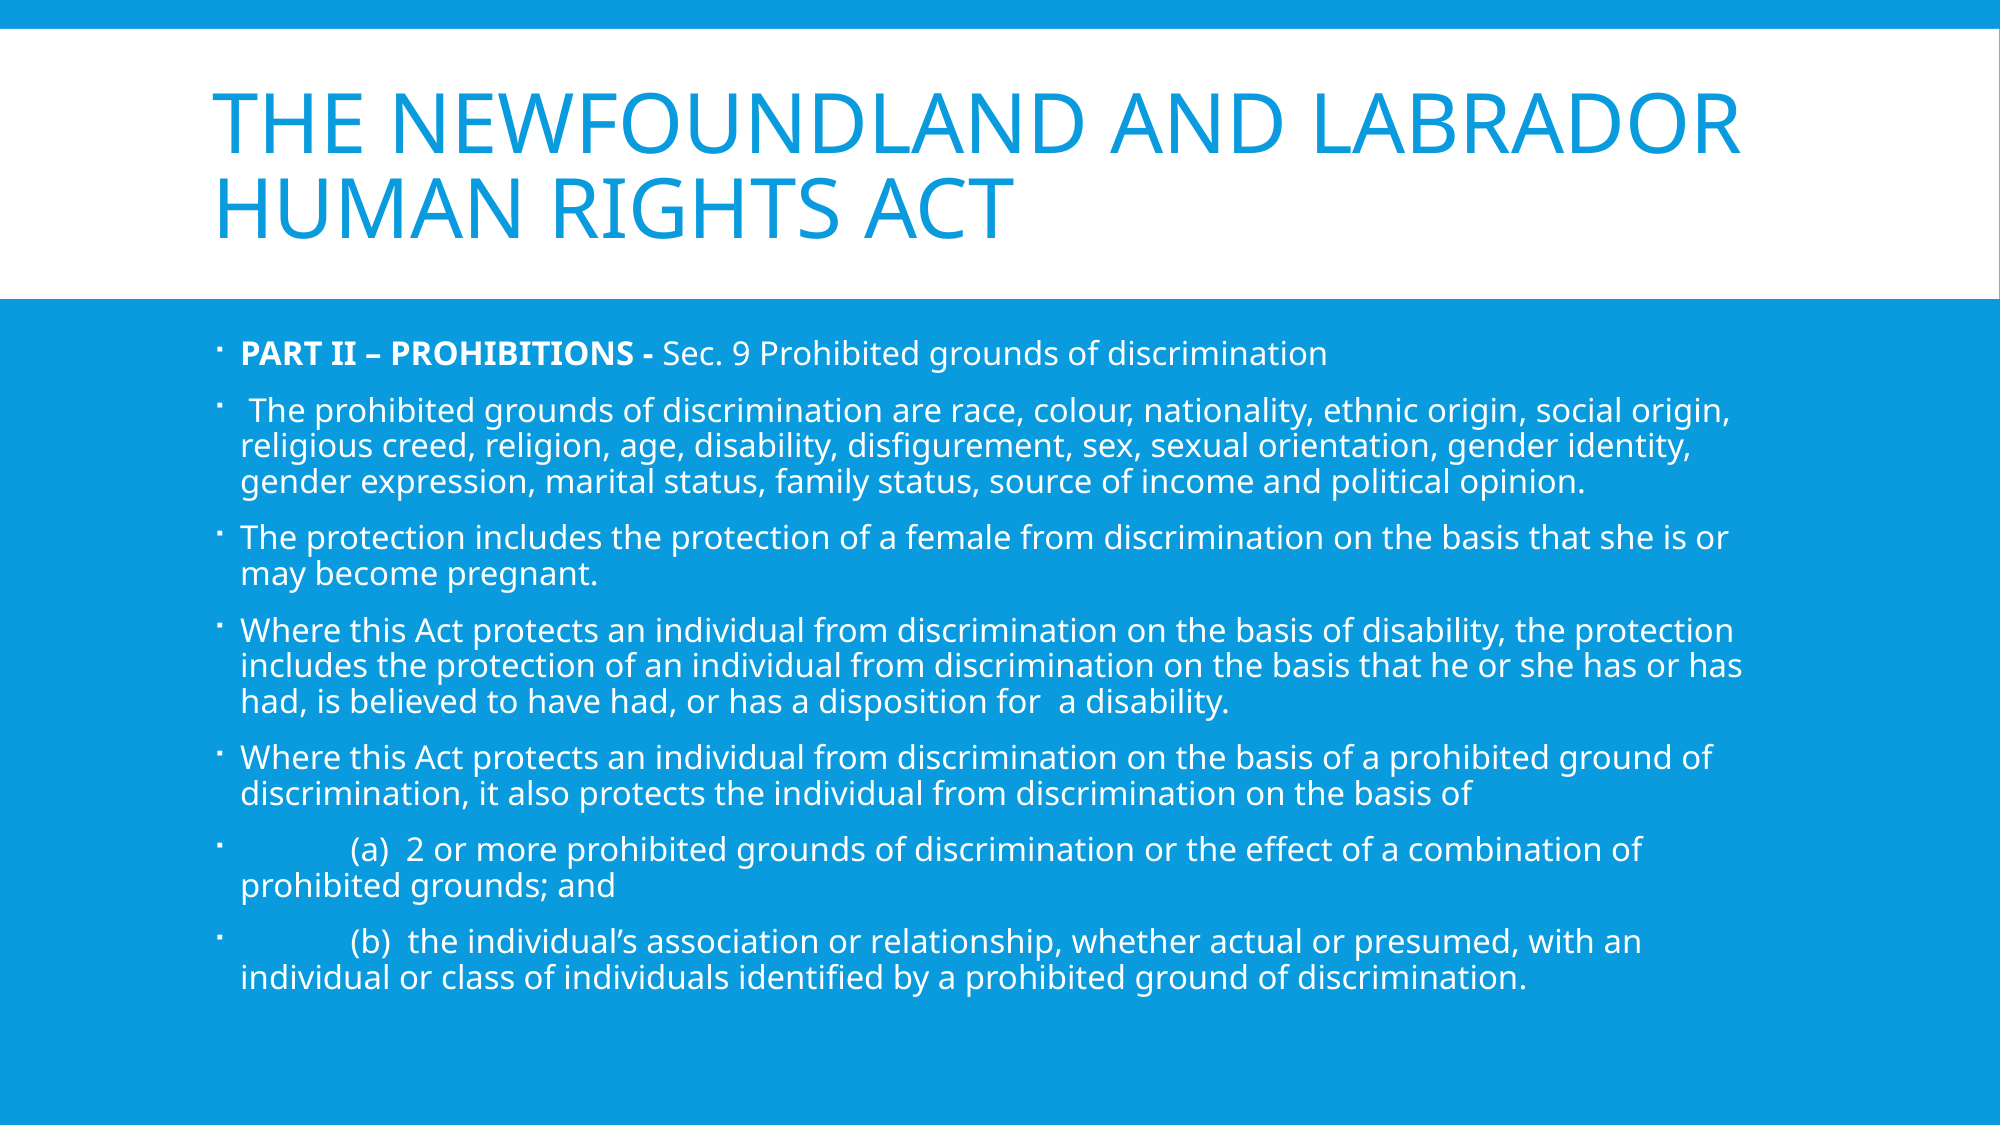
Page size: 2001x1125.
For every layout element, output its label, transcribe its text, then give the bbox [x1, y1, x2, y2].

title The Newfoundland and Labrador Human Rights Act [197, 46, 1803, 295]
list PART II – PROHIBITIONS - Sec. 9 Prohibited grounds of discrimination The prohibited grounds of discrimination are race, colour, nationality, ethnic origin, social origin, religious creed, religion, age, disability, disfigurement, sex, sexual orientation, gender identity, gender expression, marital status, family status, source of income and political opinion. The protection includes the protection of a female from discrimination on the basis that she is or may become pregnant. Where this Act protects an individual from discrimination on the basis of disability, the protection includes the protection of an individual from discrimination on the basis that he or she has or has had, is believed to have had, or has a disposition for a disability. Where this Act protects an individual from discrimination on the basis of a prohibited ground of discrimination, it also protects the individual from discrimination on the basis of (a) 2 or more prohibited grounds of discrimination or the effect of a combination of prohibited grounds; and (b) the individual’s association or relationship, whether actual or presumed, with an individual or class of individuals identified by a prohibited ground of discrimination. [197, 329, 1803, 1020]
